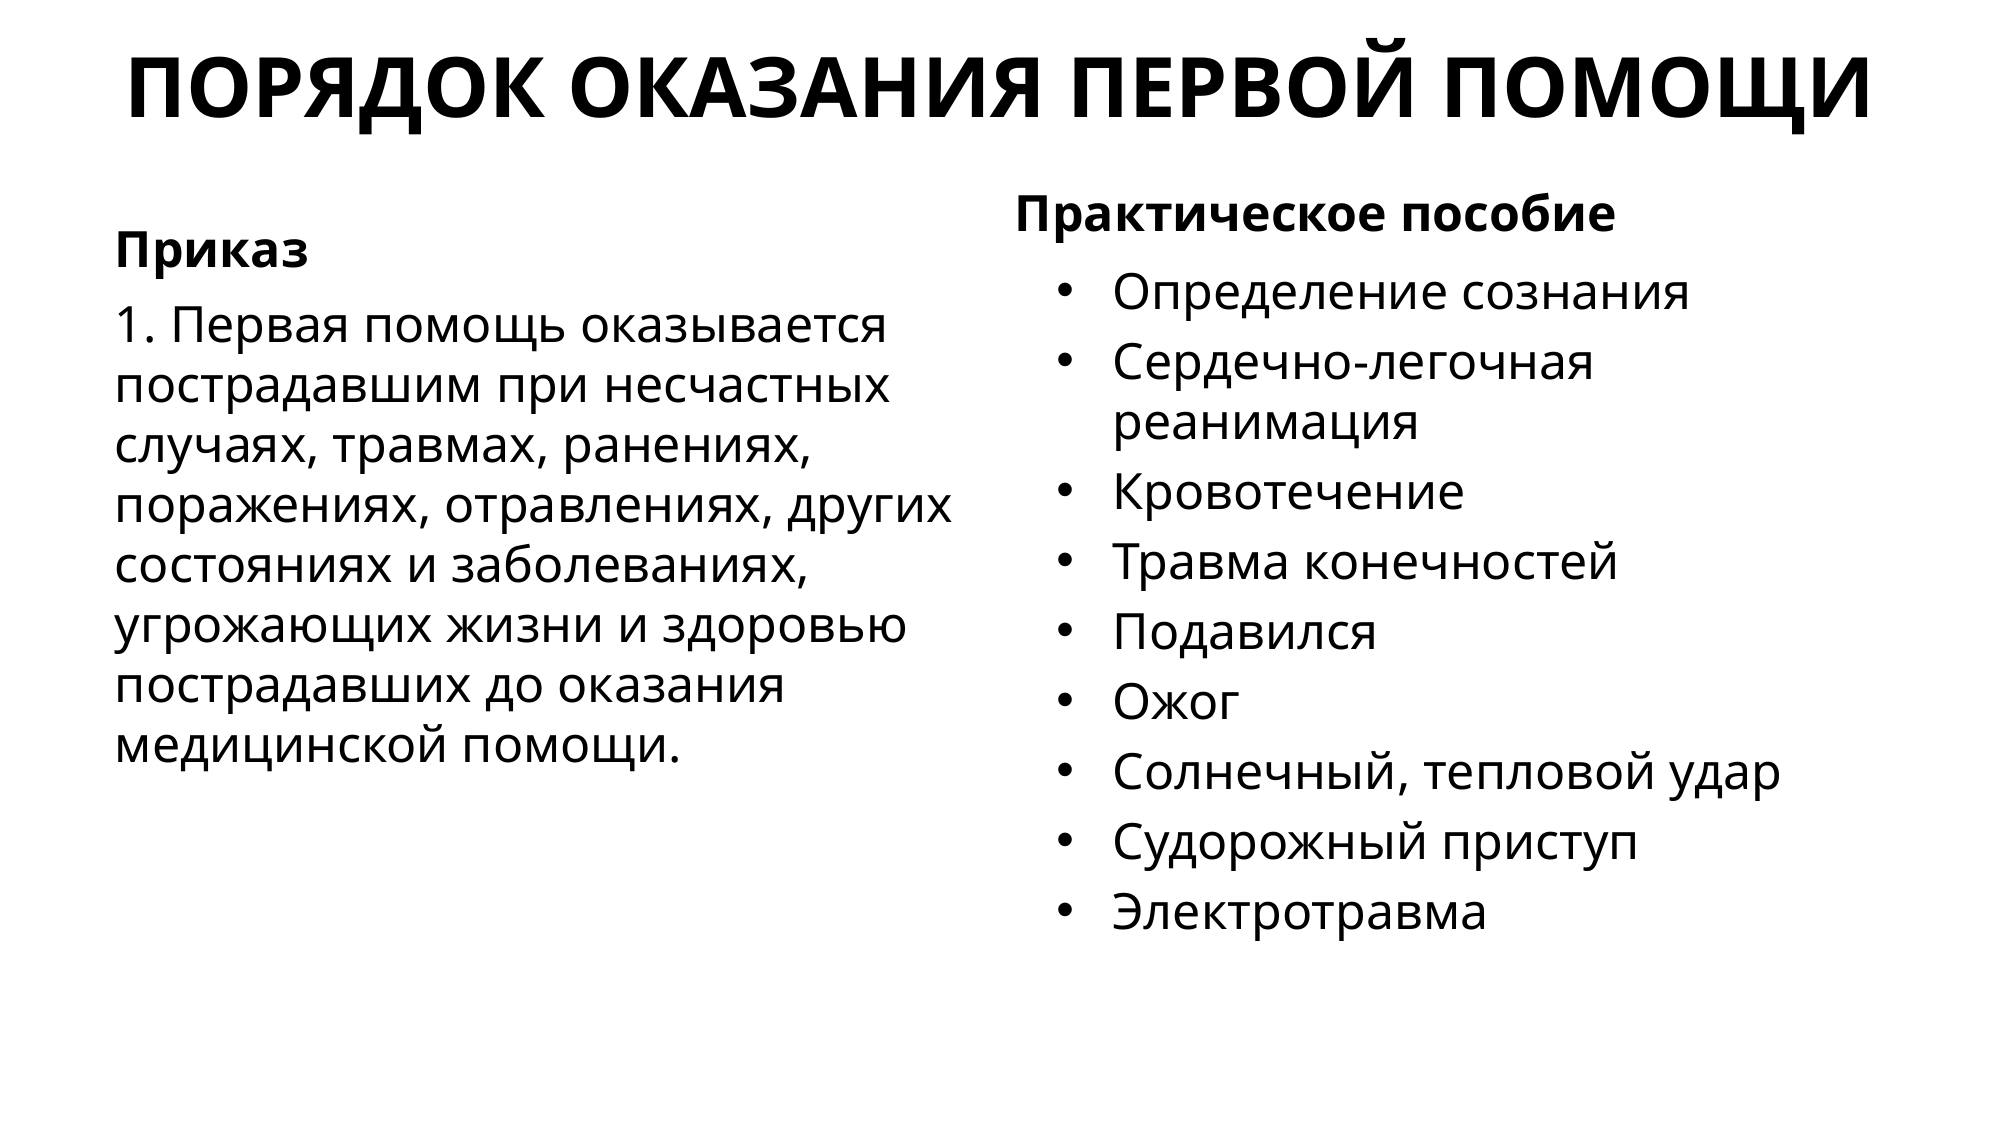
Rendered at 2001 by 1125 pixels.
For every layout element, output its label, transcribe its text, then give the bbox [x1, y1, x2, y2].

list Практическое пособие [999, 144, 1884, 250]
title ПОРЯДОК ОКАЗАНИЯ ПЕРВОЙ ПОМОЩИ [0, 45, 2000, 233]
list Определение сознания Сердечно-легочная реанимация Кровотечение Травма конечностей Подавился Ожог Солнечный, тепловой удар Судорожный приступ Электротравма [1041, 251, 1926, 900]
list Приказ [99, 180, 984, 285]
list 1. Первая помощь оказывается пострадавшим при несчастных случаях, травмах, ранениях, поражениях, отравлениях, других состояниях и заболеваниях, угрожающих жизни и здоровью пострадавших до оказания медицинской помощи. [99, 285, 984, 934]
